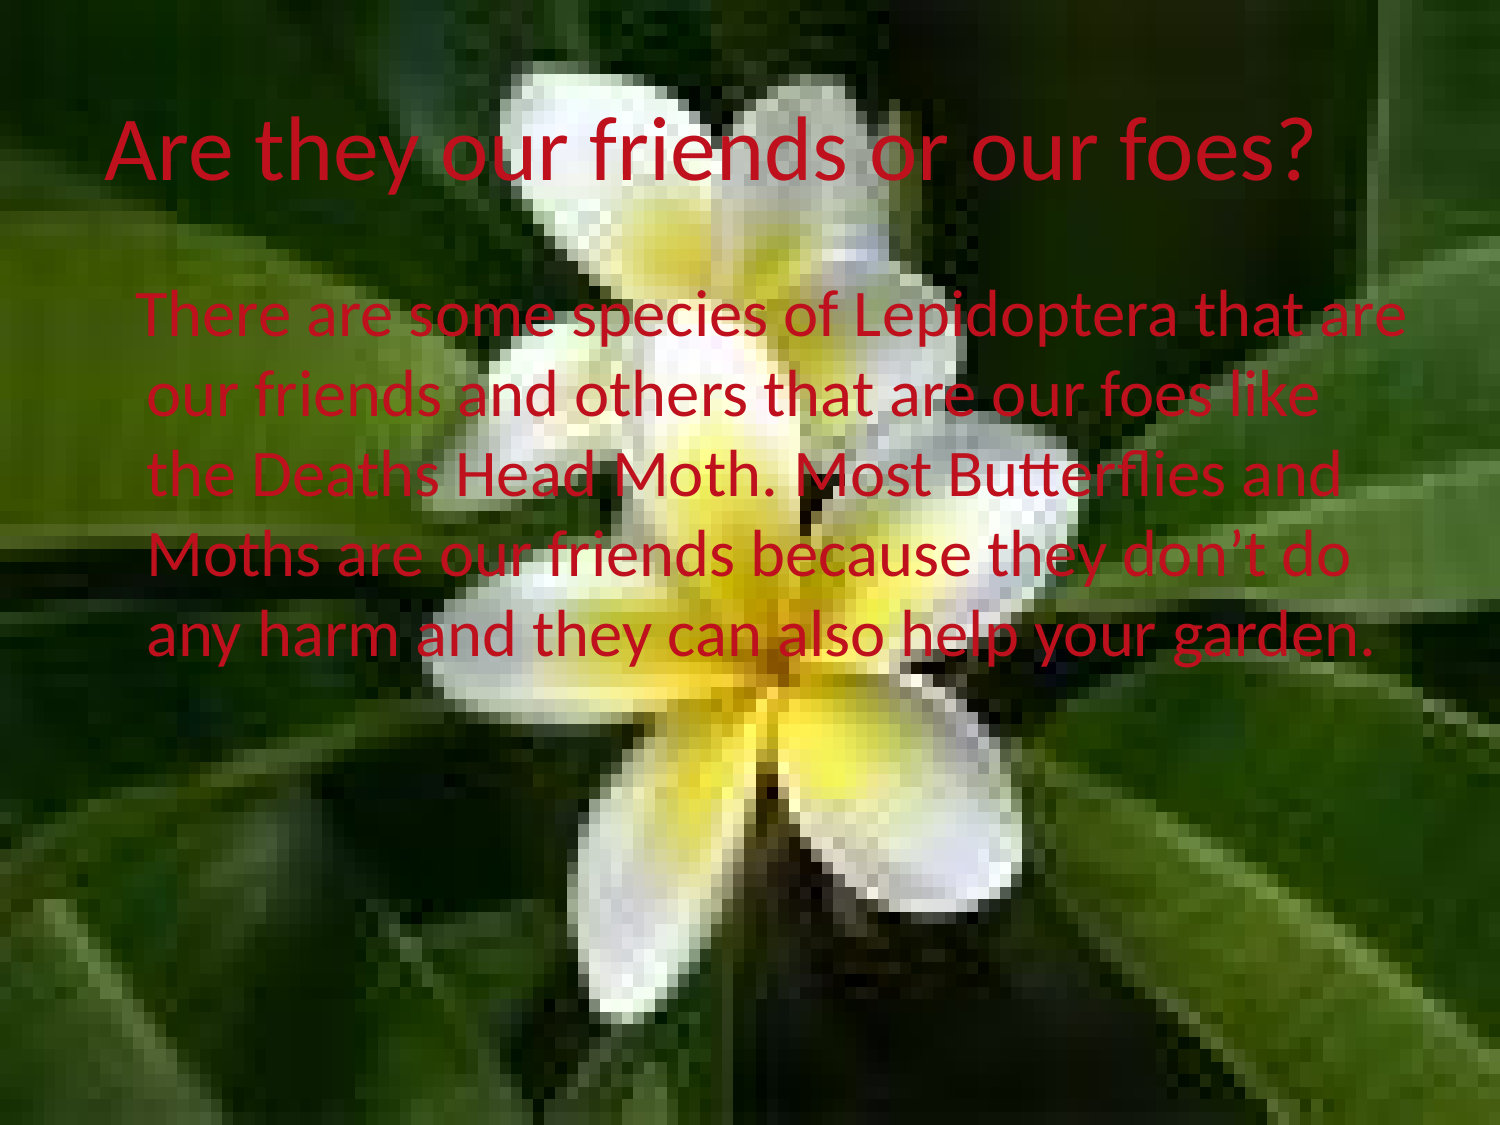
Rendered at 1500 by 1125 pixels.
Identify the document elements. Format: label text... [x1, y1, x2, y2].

title Are they our friends or our foes? [37, 50, 1388, 238]
list There are some species of Lepidoptera that are our friends and others that are our foes like the Deaths Head Moth. Most Butterflies and Moths are our friends because they don’t do any harm and they can also help your garden. [75, 262, 1425, 1005]
picture [0, 0, 1500, 1125]
